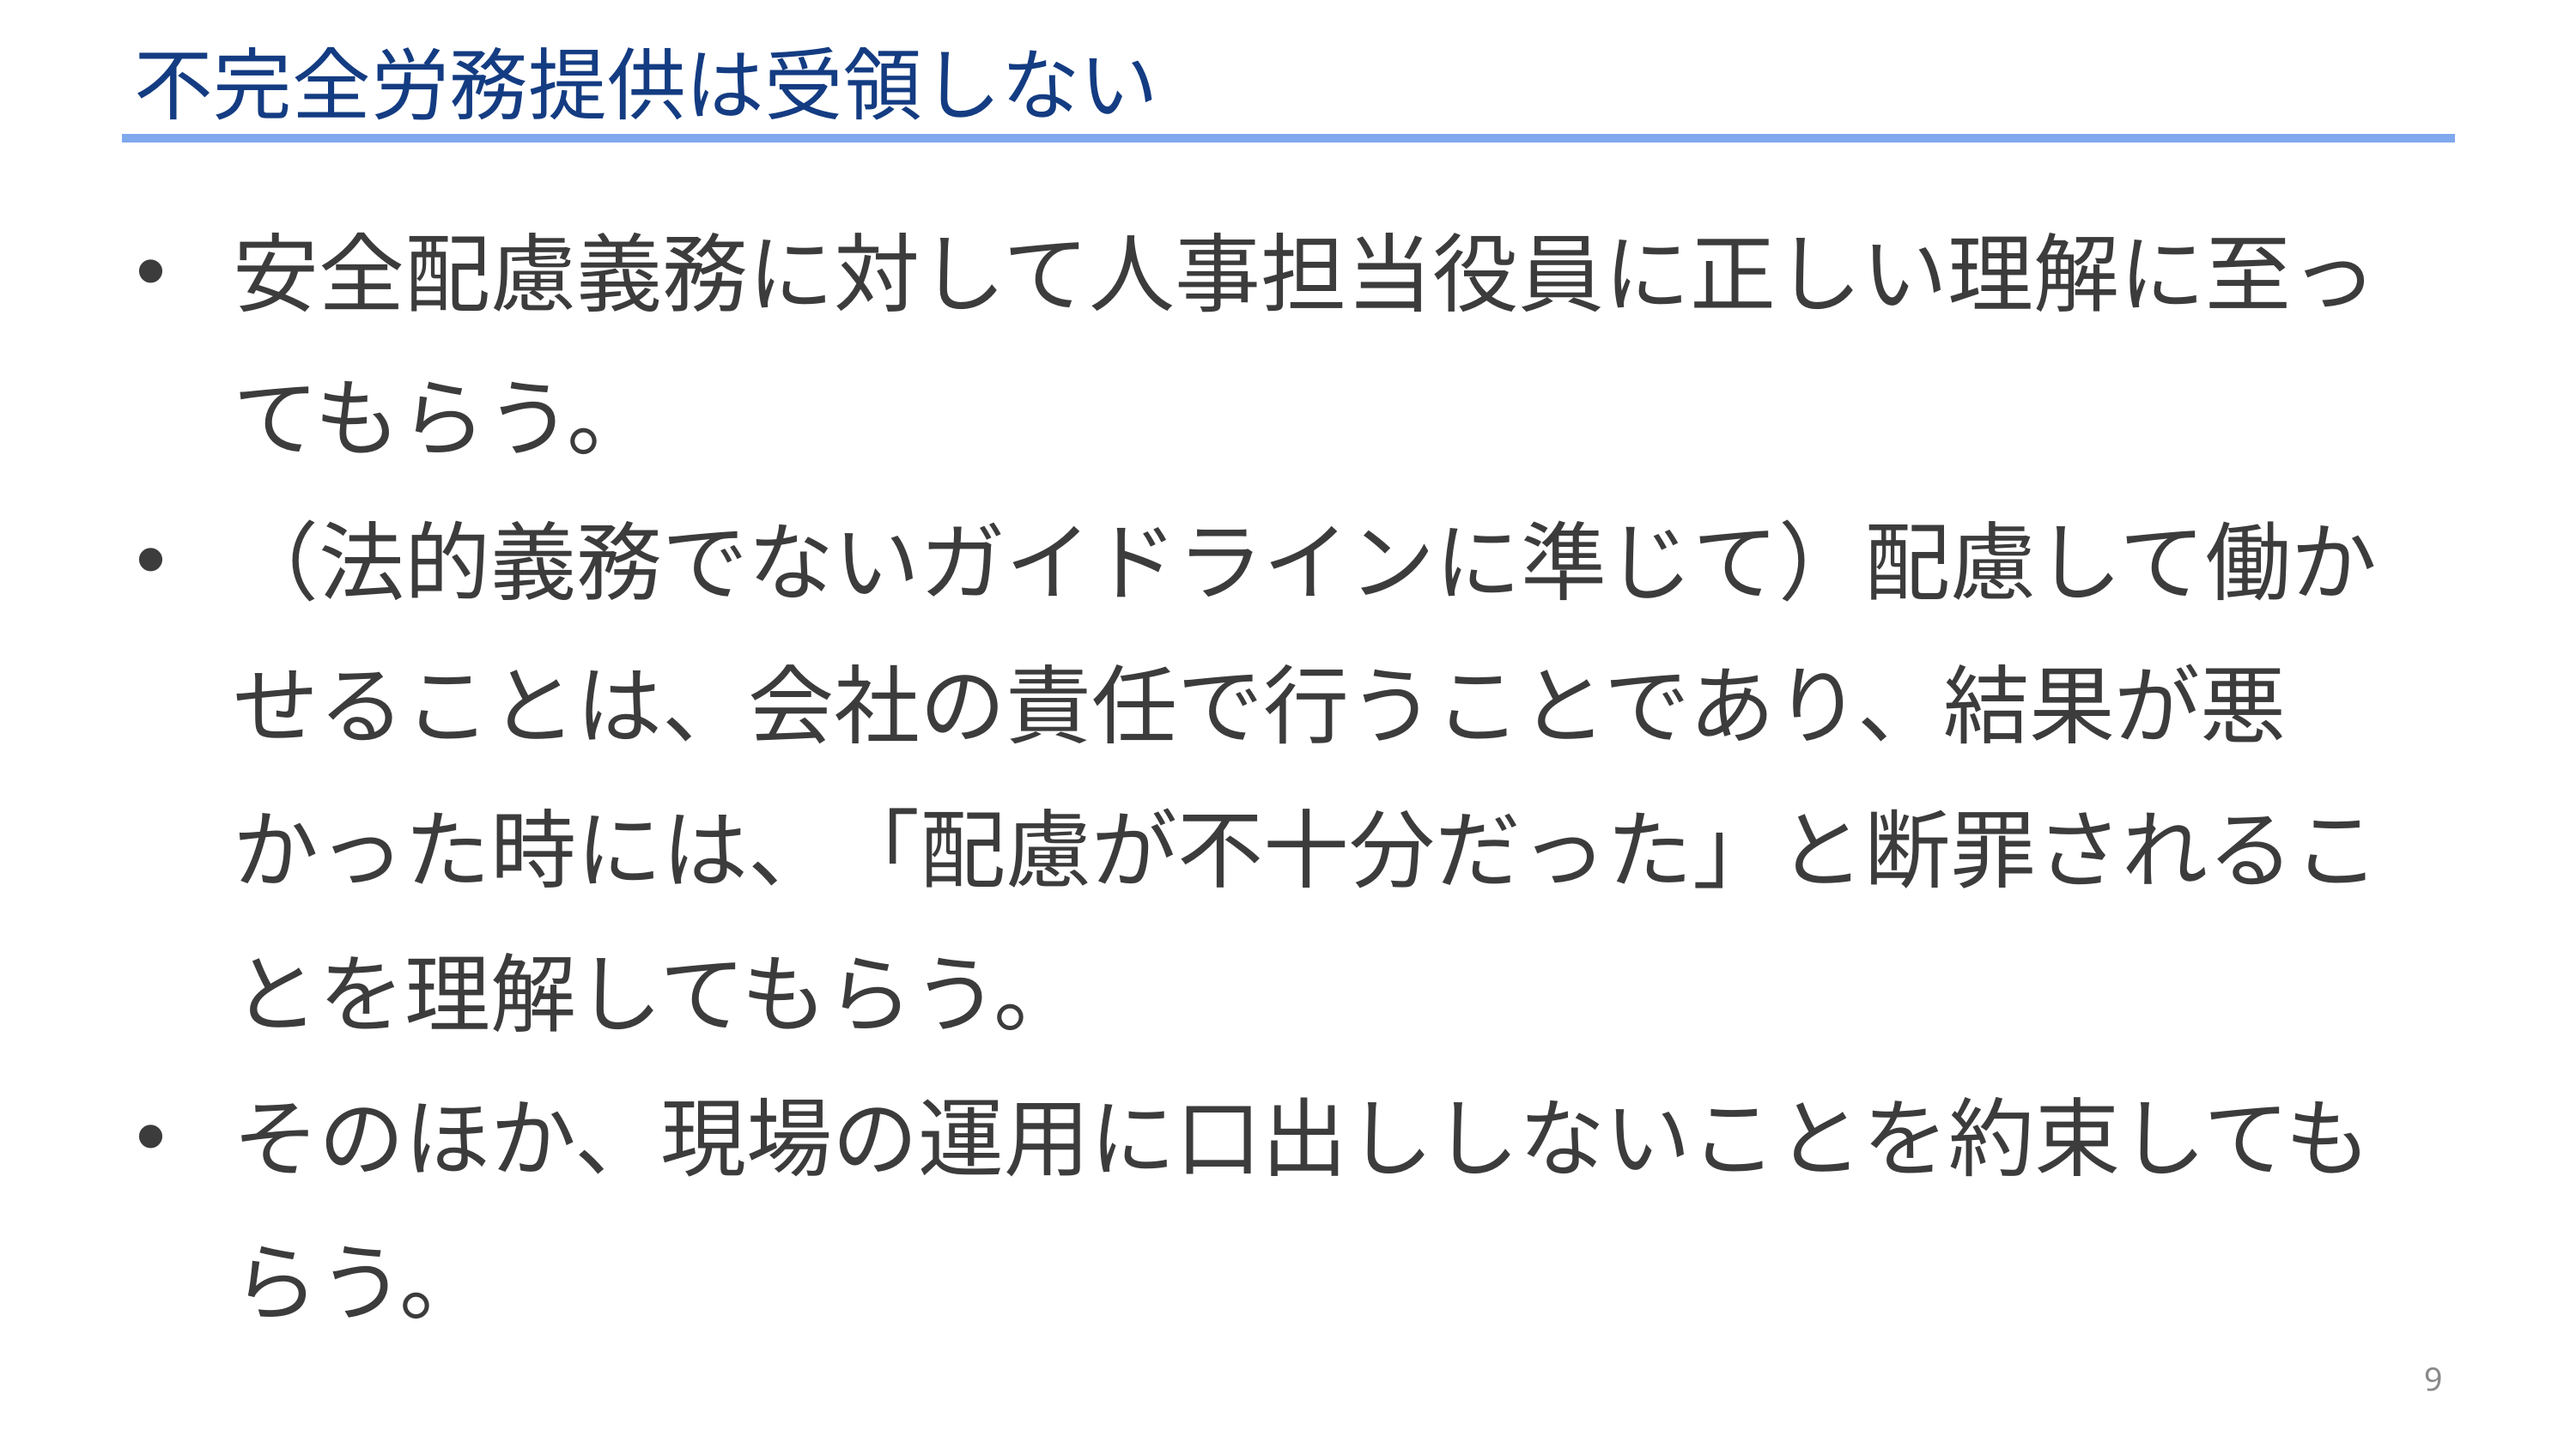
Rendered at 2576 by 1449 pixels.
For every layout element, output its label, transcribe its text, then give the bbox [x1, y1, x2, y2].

slide_number 9 [2337, 1342, 2456, 1420]
title 不完全労務提供は受領しない [121, 39, 2454, 139]
list 安全配慮義務に対して人事担当役員に正しい理解に至ってもらう。 （法的義務でないガイドラインに準じて）配慮して働かせることは、会社の責任で行うことであり、結果が悪かった時には、「配慮が不十分だった」と断罪されることを理解してもらう。 そのほか、現場の運用に口出ししないことを約束してもらう。 [123, 171, 2456, 1317]
